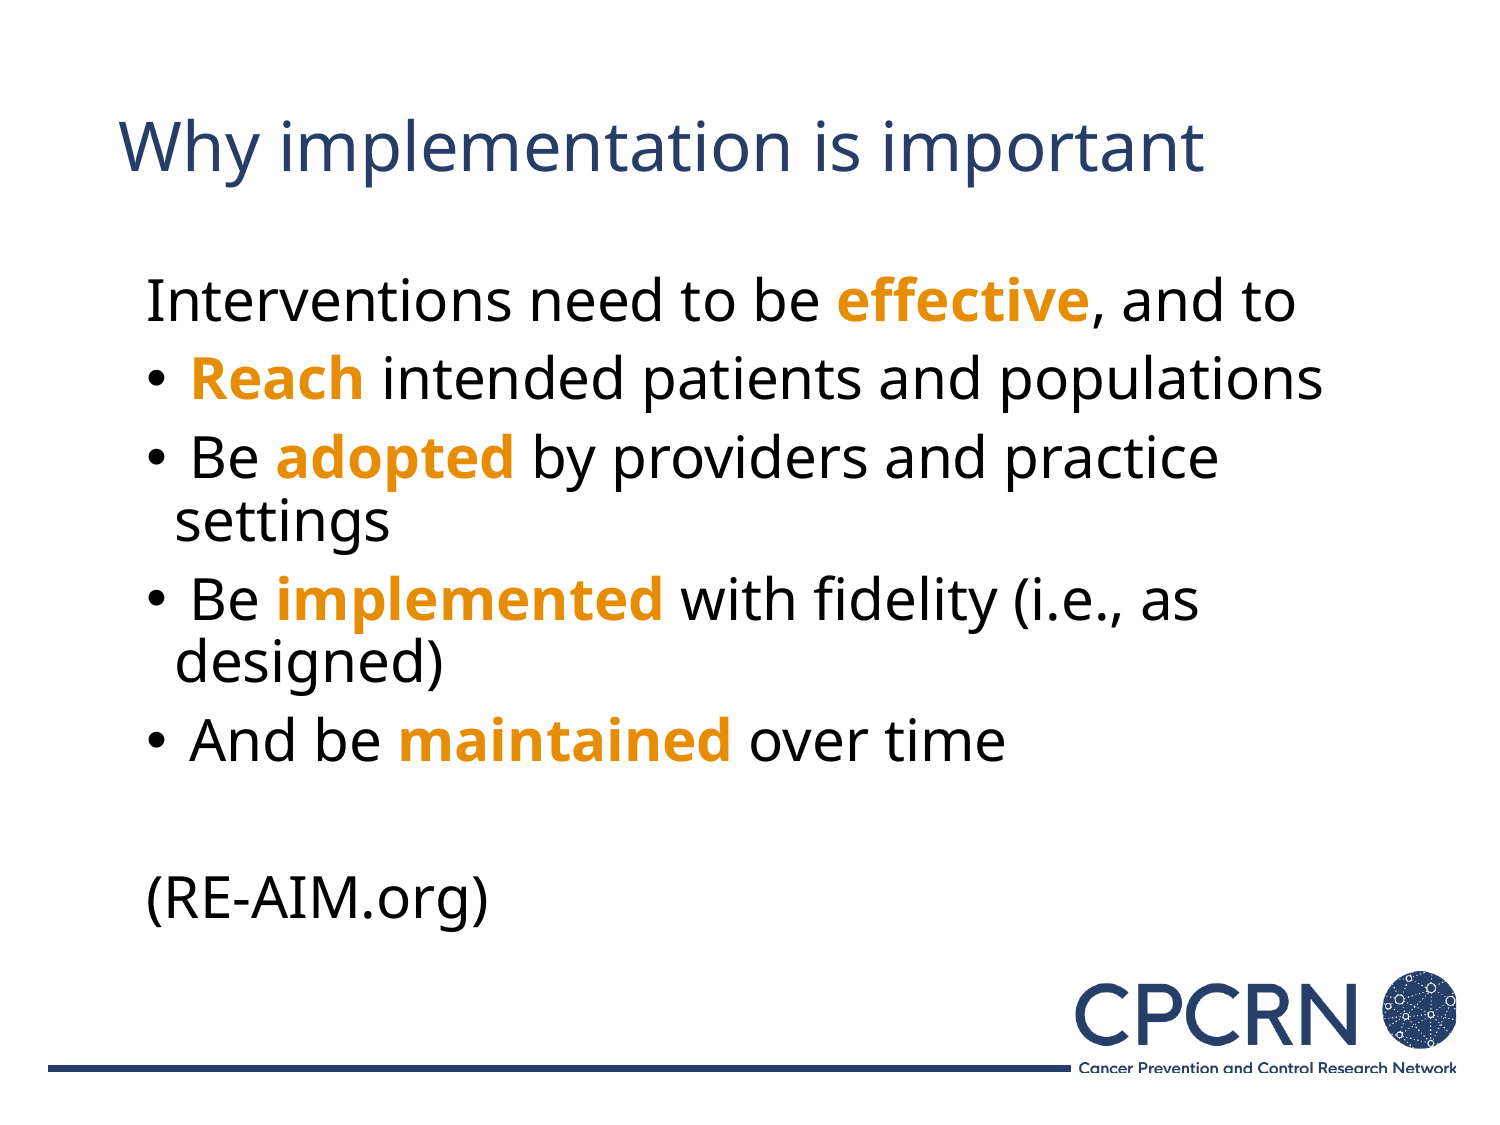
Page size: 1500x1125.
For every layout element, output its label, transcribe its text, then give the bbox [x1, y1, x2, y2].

title Why implementation is important [104, 97, 1489, 276]
list Interventions need to be effective, and to Reach intended patients and populations Be adopted by providers and practice settings Be implemented with fidelity (i.e., as designed) And be maintained over time (RE-AIM.org) [131, 263, 1377, 883]
